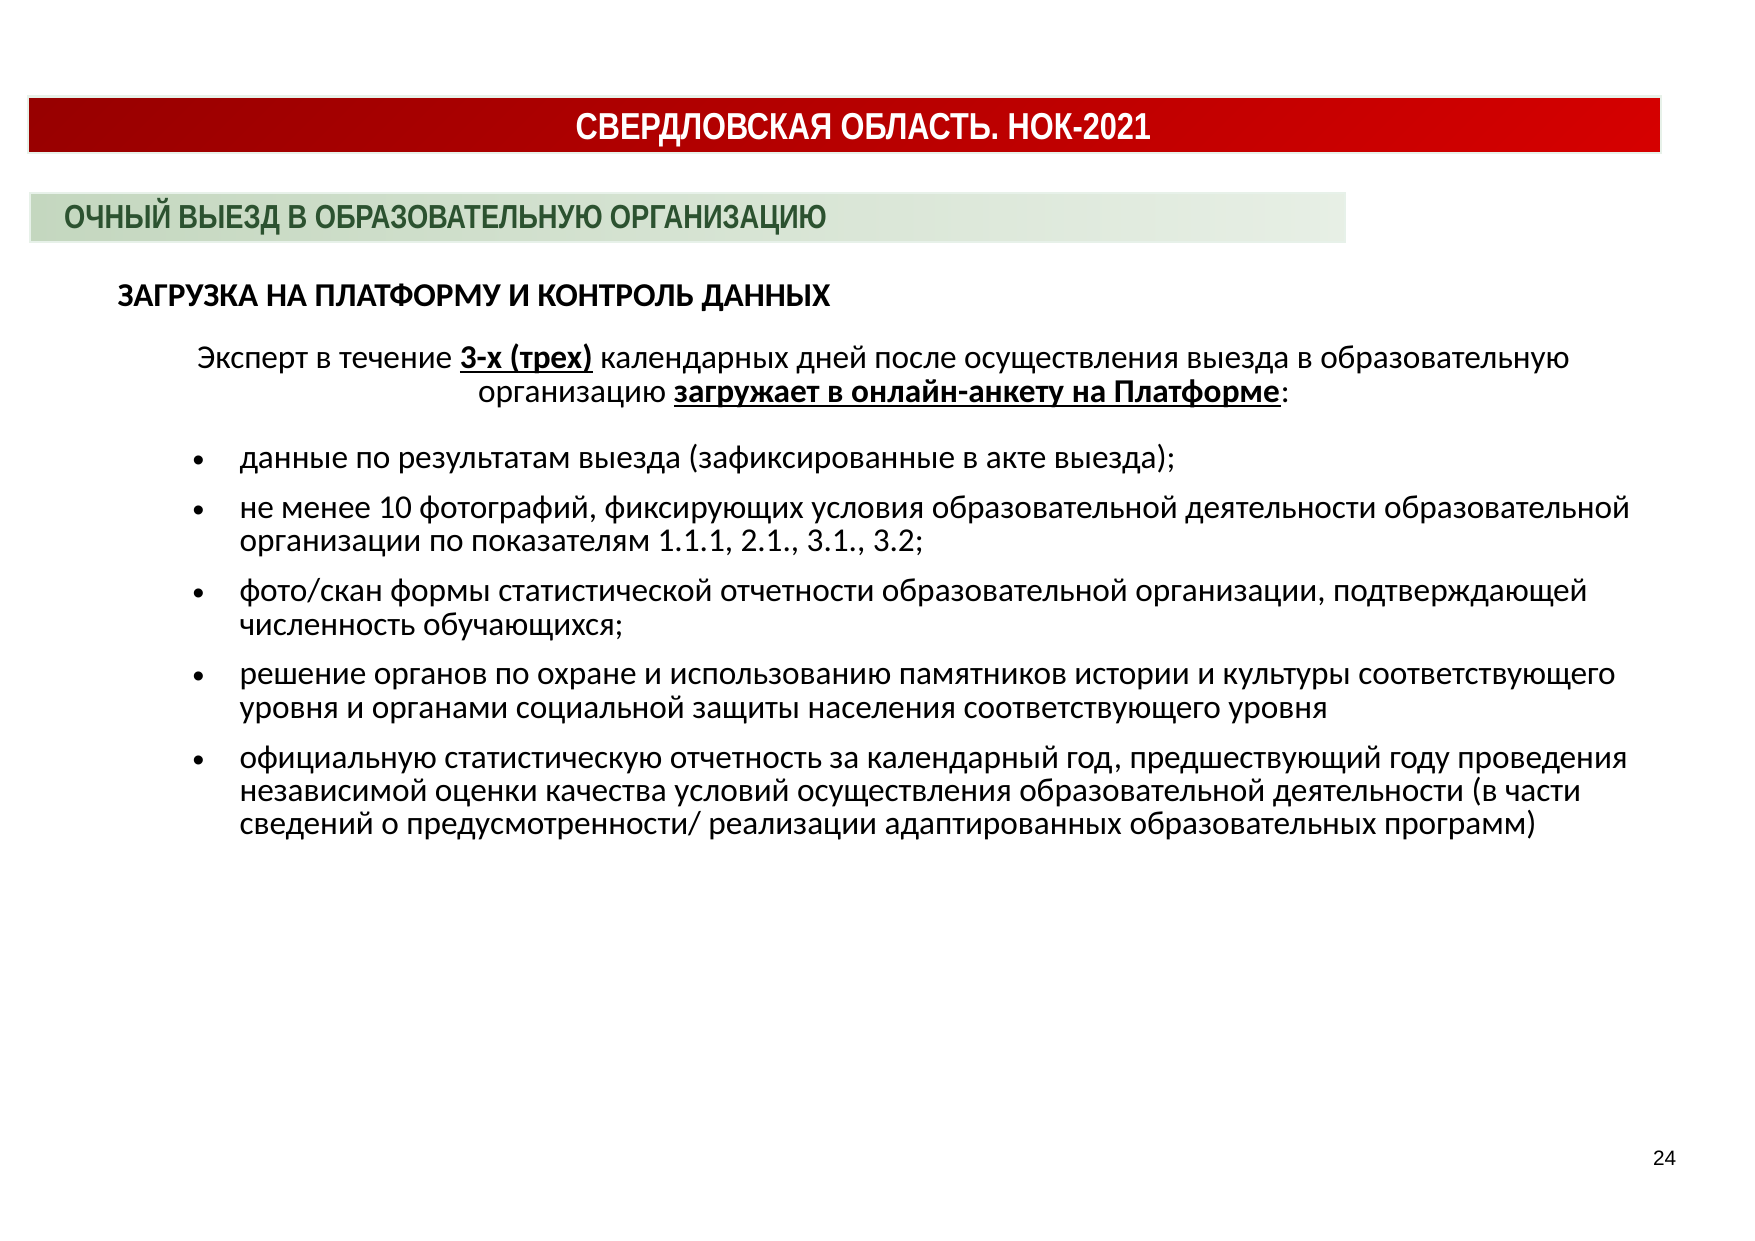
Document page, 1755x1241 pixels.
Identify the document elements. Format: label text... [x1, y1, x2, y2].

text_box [29, 192, 1346, 243]
table_header ЗАГРУЗКА НА ПЛАТФОРМУ И КОНТРОЛЬ ДАННЫХ Эксперт в течение 3-х (трех) календарных дней после осуществления выезда в образовательную организацию загружает в онлайн-анкету на Платформе: данные по результатам выезда (зафиксированные в акте выезда); не менее 10 фотографий, фиксирующих условия образовательной деятельности образовательной организации по показателям 1.1.1, 2.1., 3.1., 3.2; фото/скан формы статистической отчетности образовательной организации, подтверждающей численность обучающихся; решение органов по охране и использованию памятников истории и культуры соответствующего уровня и органами социальной защиты населения соответствующего уровня официальную статистическую отчетность за календарный год, предшествующий году проведения независимой оценки качества условий осуществления образовательной деятельности (в части сведений о предусмотренности/ реализации адаптированных образовательных программ) [106, 281, 1661, 989]
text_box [27, 96, 1662, 154]
slide_number 24 [1283, 1136, 1694, 1223]
